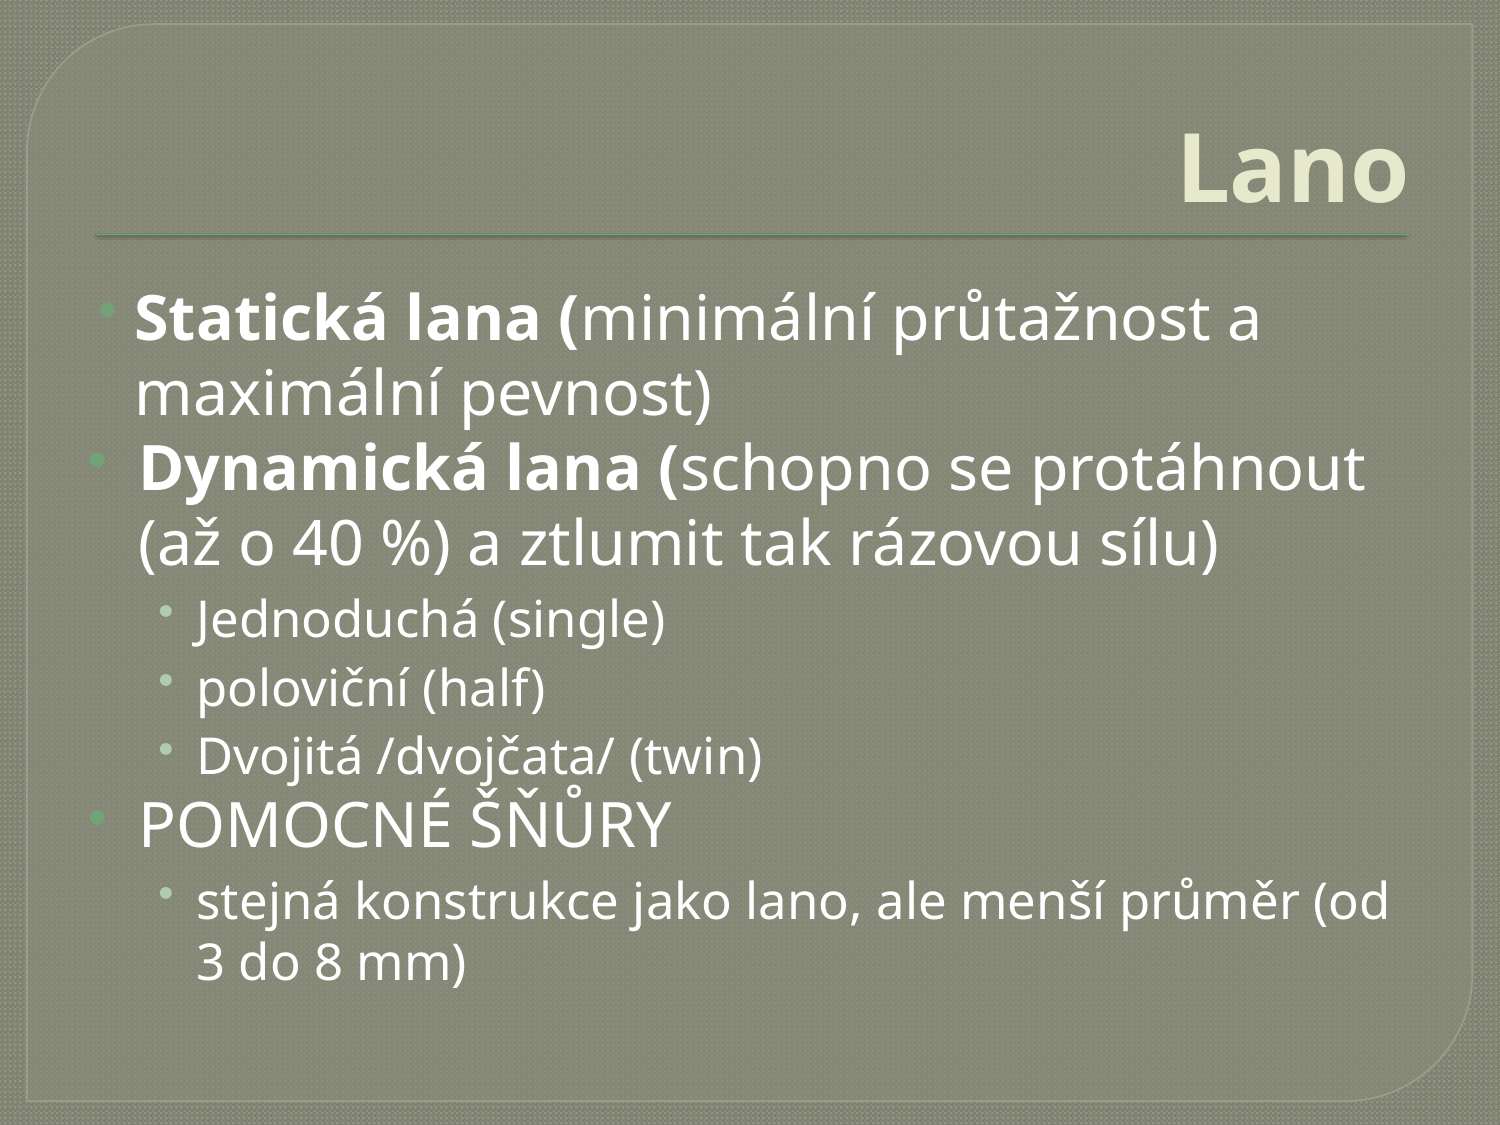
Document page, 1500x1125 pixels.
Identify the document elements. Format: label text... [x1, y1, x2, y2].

list Statická lana (minimální průtažnost a maximální pevnost) Dynamická lana (schopno se protáhnout (až o 40 %) a ztlumit tak rázovou sílu) Jednoduchá (single) poloviční (half) Dvojitá /dvojčata/ (twin) POMOCNÉ ŠŇŮRY stejná konstrukce jako lano, ale menší průměr (od 3 do 8 mm) [75, 270, 1425, 1013]
title Lano [75, 41, 1425, 230]
